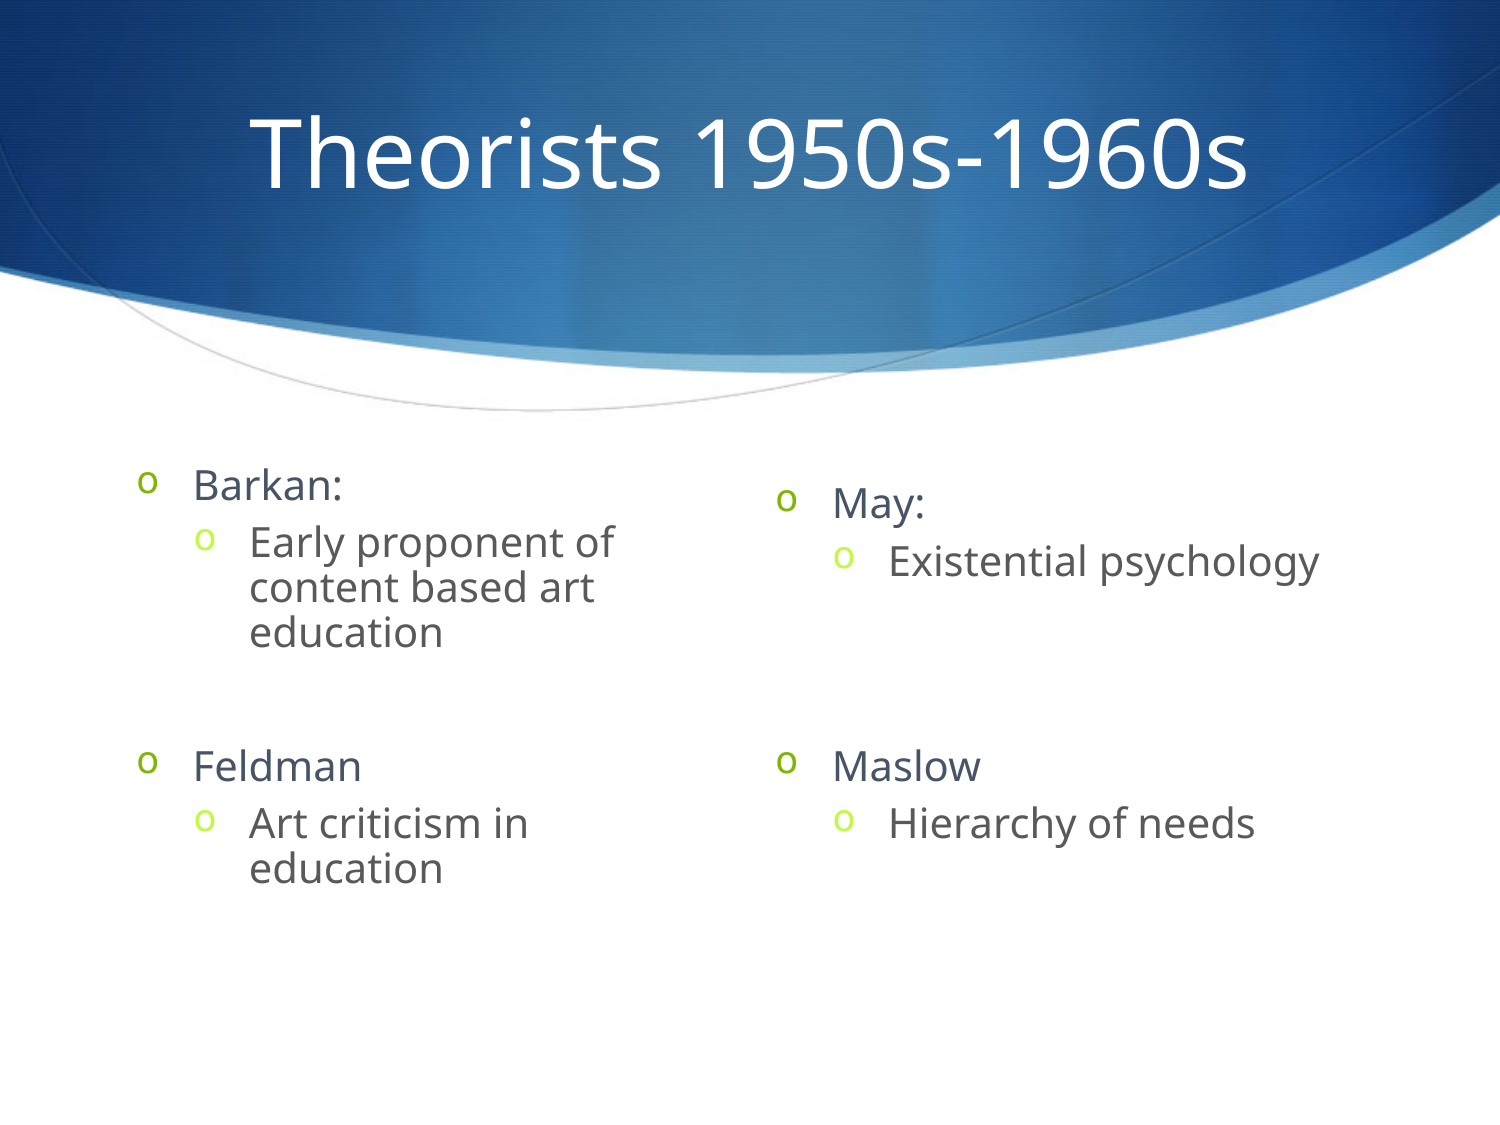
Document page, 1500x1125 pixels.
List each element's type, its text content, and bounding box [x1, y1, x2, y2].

list Feldman Art criticism in education [121, 737, 740, 993]
picture [0, 0, 1500, 1125]
list Maslow Hierarchy of needs [760, 737, 1379, 993]
list Barkan: Early proponent of content based art education [121, 456, 740, 712]
list May: Existential psychology [760, 474, 1379, 730]
title Theorists 1950s-1960s [75, 56, 1425, 245]
